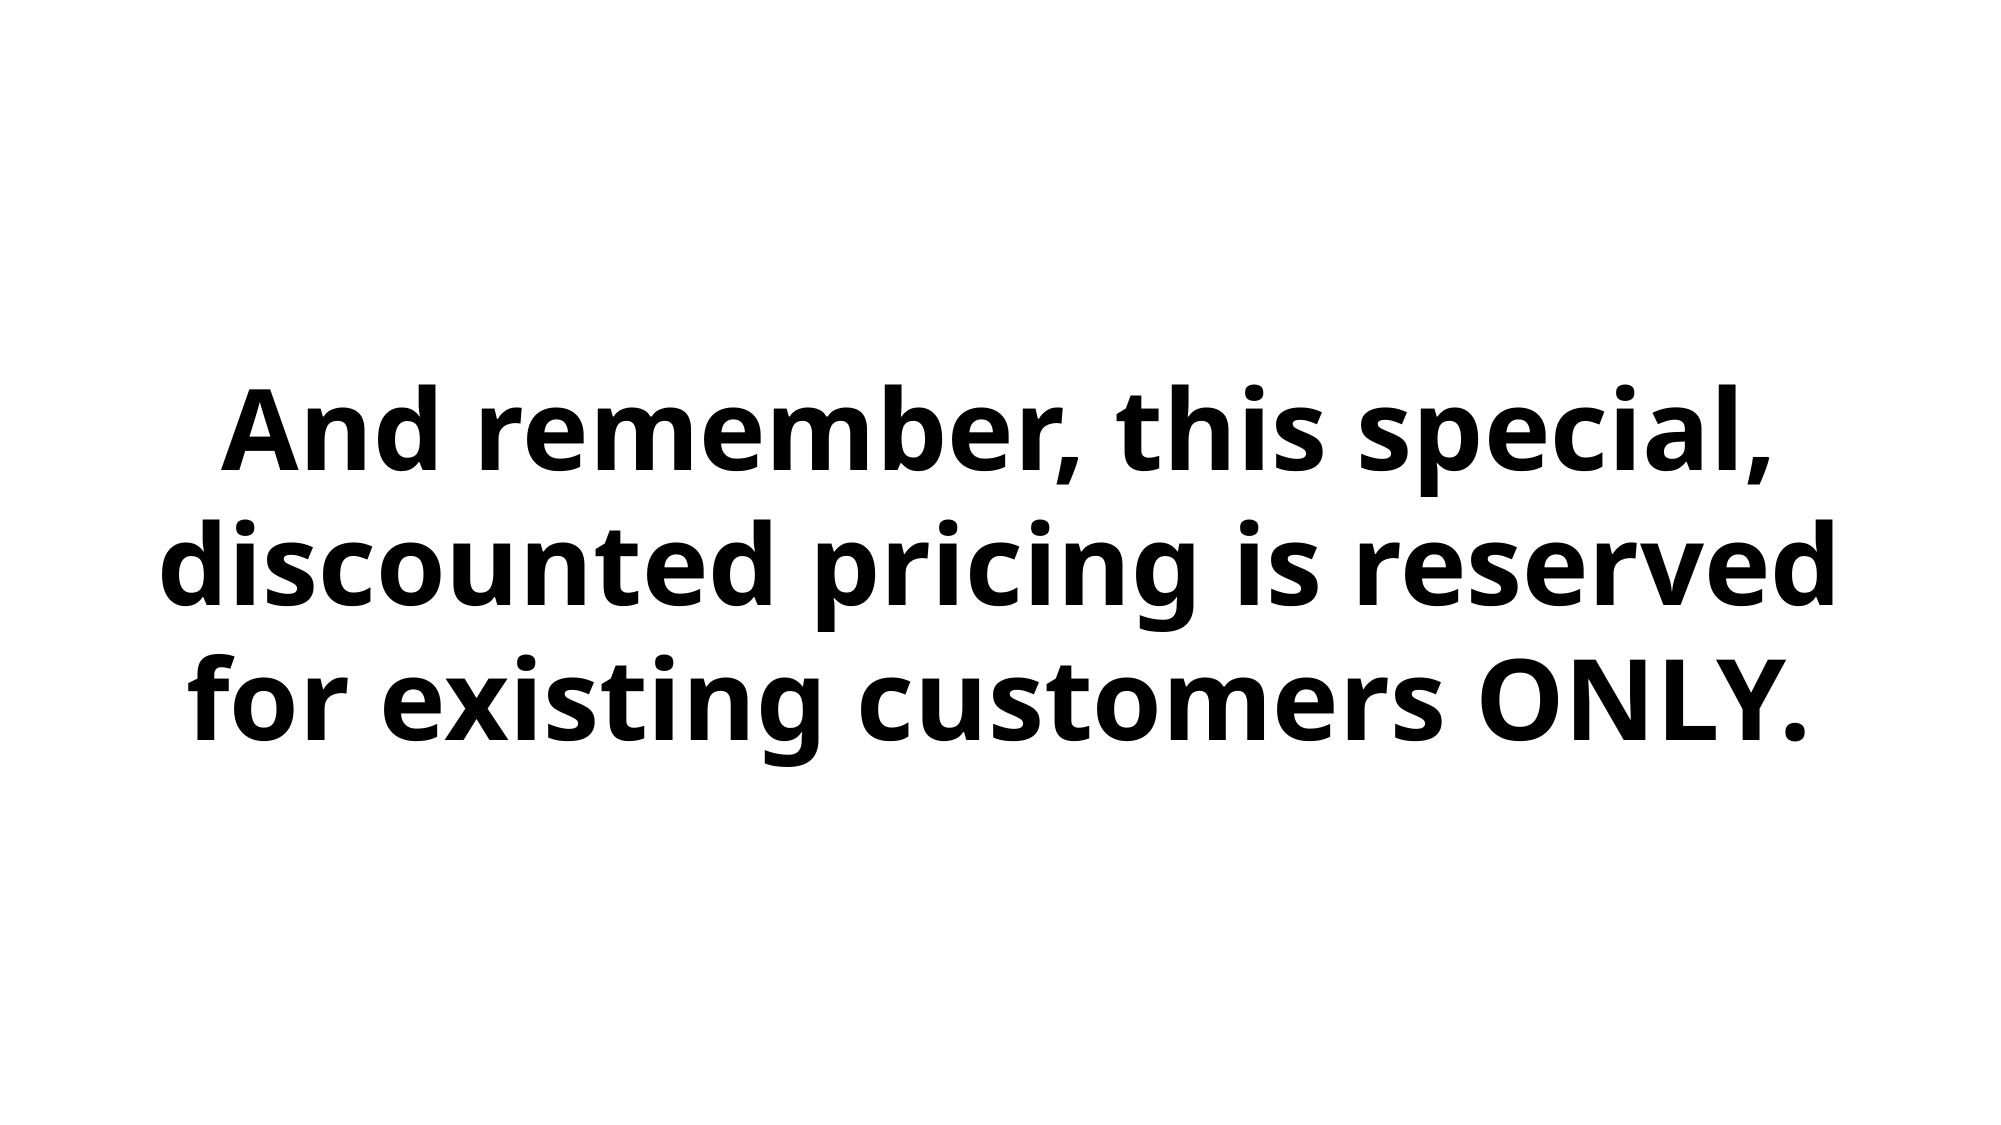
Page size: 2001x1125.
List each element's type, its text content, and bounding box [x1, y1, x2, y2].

text_box And remember, this special, discounted pricing is reserved for existing customers ONLY. [99, 350, 1900, 771]
